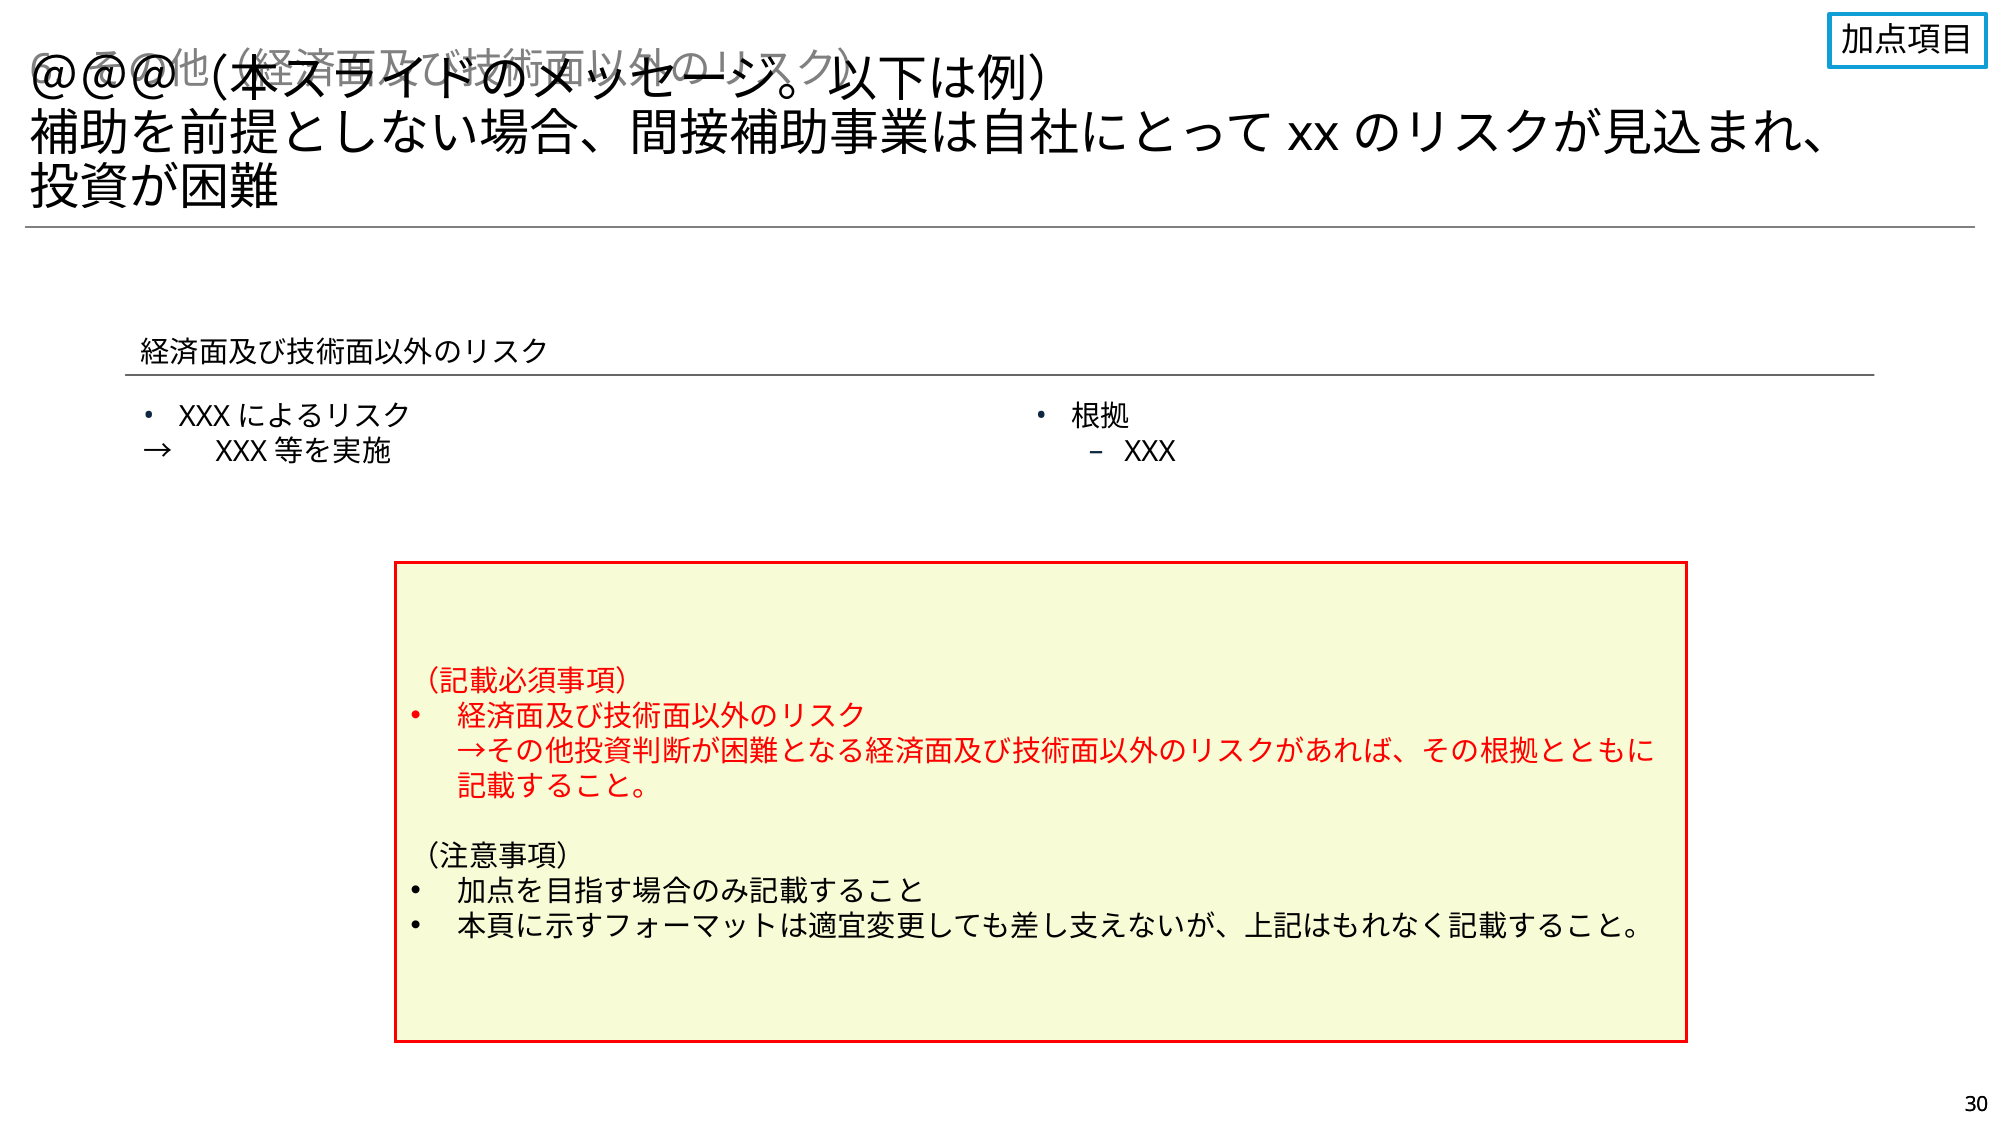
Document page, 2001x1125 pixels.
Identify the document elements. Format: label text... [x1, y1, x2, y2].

text_box 6. その他（経済面及び技術面以外のリスク） [29, 47, 1802, 53]
text_box 根拠 XXX [1018, 396, 1875, 504]
text_box （記載必須事項） 経済面及び技術面以外のリスク →その他投資判断が困難となる経済面及び技術面以外のリスクがあれば、その根拠とともに記載すること。 （注意事項） 加点を目指す場合のみ記載すること 本頁に示すフォーマットは適宜変更しても差し支えないが、上記はもれなく記載すること。 [394, 561, 1688, 1043]
text_box XXXによるリスク → XXX等を実施 [125, 396, 982, 504]
text_box 加点項目 [1829, 13, 1986, 68]
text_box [125, 327, 1875, 376]
text_box ＠＠＠（本スライドのメッセージ。以下は例） 補助を前提としない場合、間接補助事業は自社にとってxxのリスクが見込まれ、投資が困難 [29, 53, 1875, 216]
